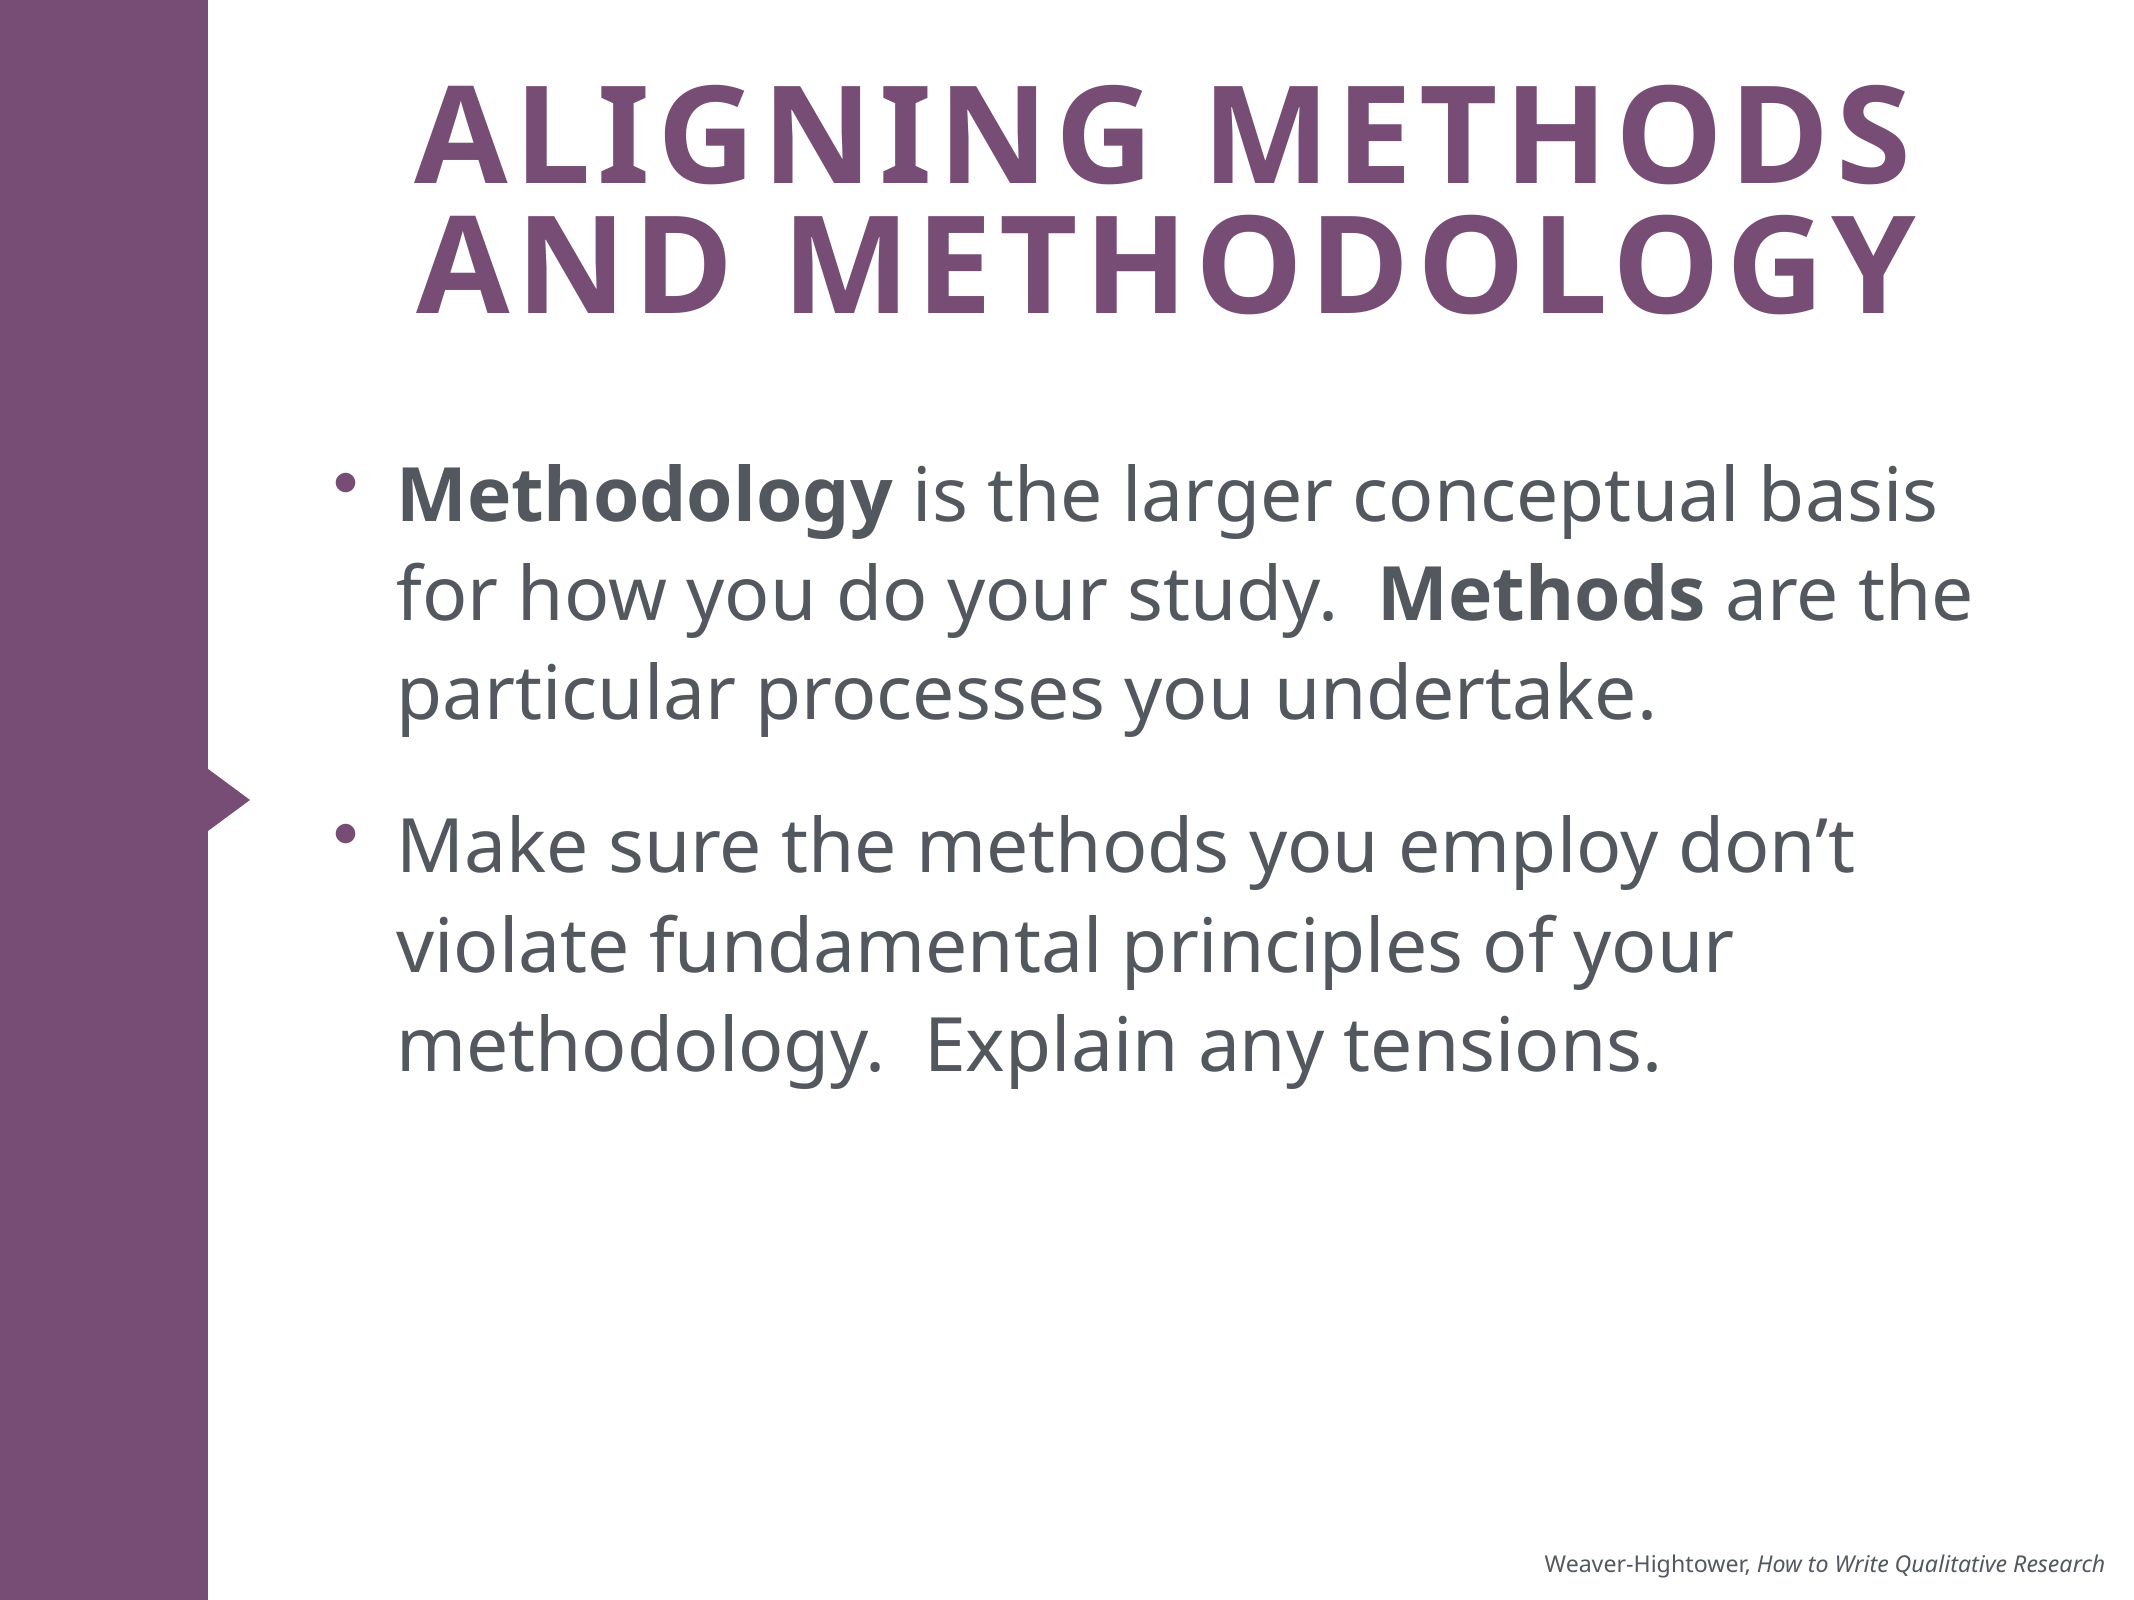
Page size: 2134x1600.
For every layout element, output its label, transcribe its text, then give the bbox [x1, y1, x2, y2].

list Methodology is the larger conceptual basis for how you do your study. Methods are the particular processes you undertake. Make sure the methods you employ don’t violate fundamental principles of your methodology. Explain any tensions. [333, 437, 2002, 1386]
title Aligning methods and methodology [333, 41, 2002, 378]
